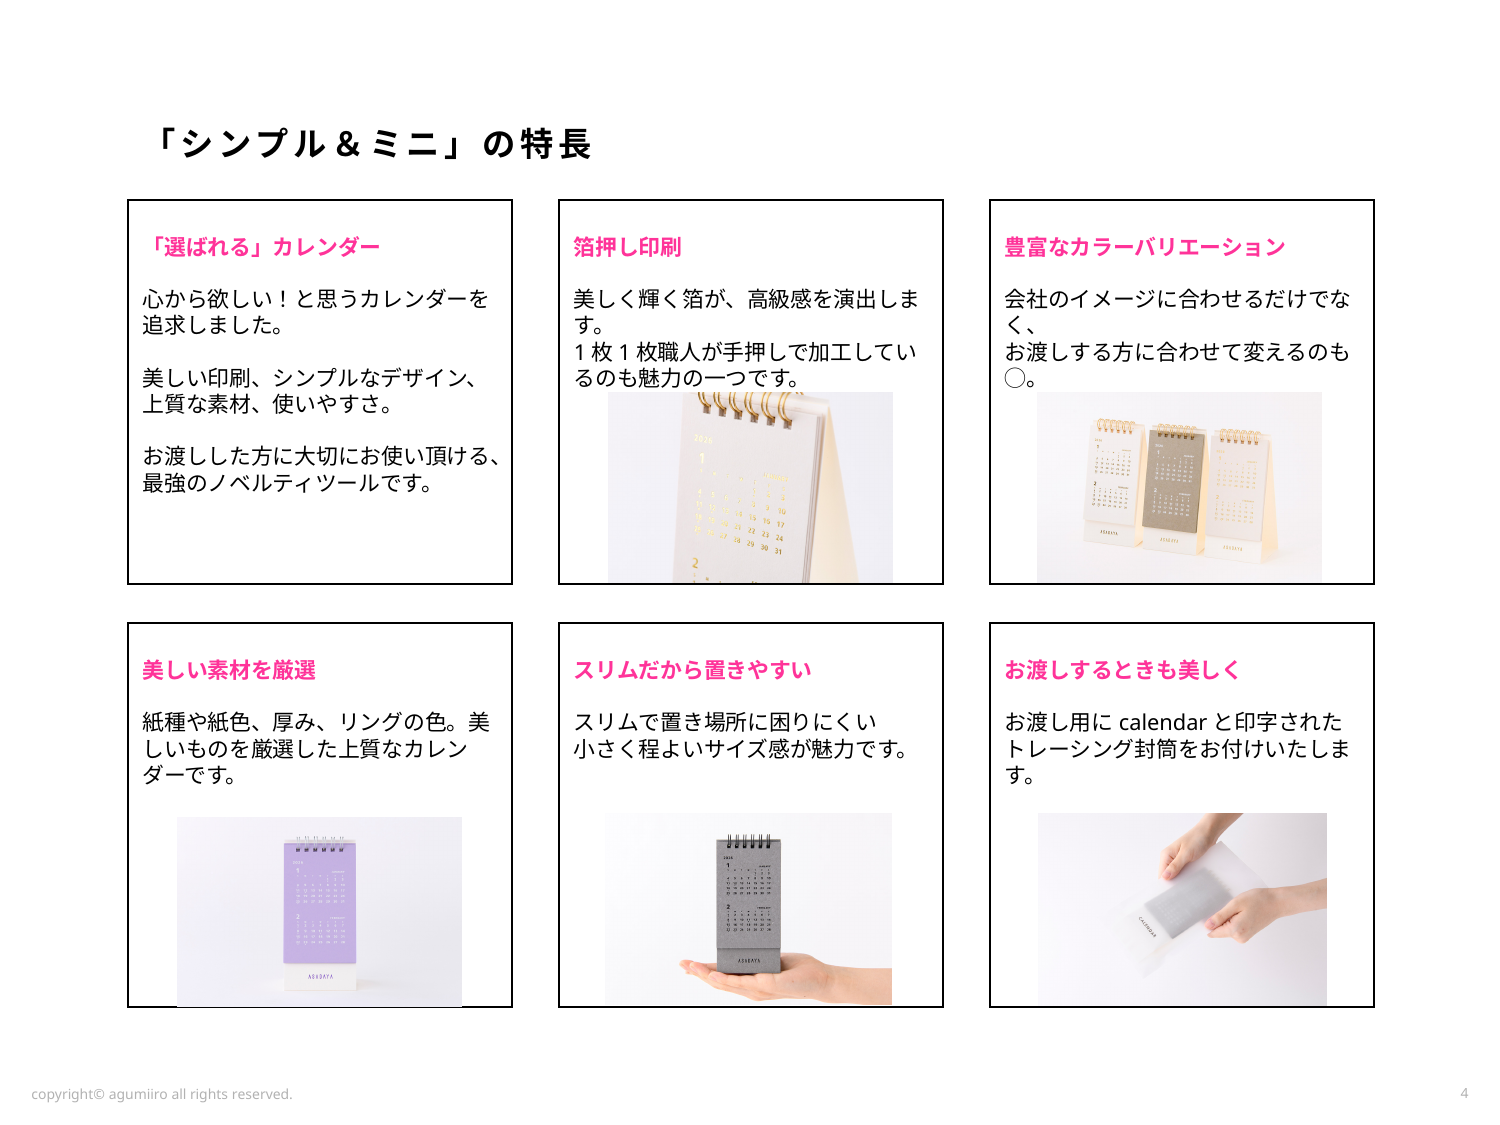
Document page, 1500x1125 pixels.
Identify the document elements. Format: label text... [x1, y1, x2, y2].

slide_number copyright© agumiiro all rights reserved. [16, 1064, 354, 1124]
picture [177, 817, 462, 1007]
picture [1037, 392, 1322, 583]
text_box 「選ばれる」カレンダー 心から欲しい！と思うカレンダーを 追求しました。 美しい印刷、シンプルなデザイン、 上質な素材、使いやすさ。 お渡しした方に大切にお使い頂ける、 最強のノベルティツールです。 [127, 199, 513, 585]
text_box 豊富なカラーバリエーション 会社のイメージに合わせるだけでなく、 お渡しする方に合わせて変えるのも◯。 [989, 199, 1375, 585]
picture [1038, 813, 1327, 1006]
text_box スリムだから置きやすい スリムで置き場所に困りにくい 小さく程よいサイズ感が魅力です。 [558, 622, 944, 1008]
text_box 箔押し印刷 美しく輝く箔が、高級感を演出します。 1枚1枚職人が手押しで加工しているのも魅力の一つです。 [558, 199, 944, 585]
text_box お渡しするときも美しく お渡し用にcalendarと印字された トレーシング封筒をお付けいたします。 [989, 622, 1375, 1008]
slide_number 4 [1146, 1064, 1484, 1124]
text_box 美しい素材を厳選 紙種や紙色、厚み、リングの色。美しいものを厳選した上質なカレンダーです。 [127, 622, 513, 1008]
title 「シンプル＆ミニ」の特長 [127, 112, 613, 179]
picture [608, 392, 893, 583]
picture [605, 813, 892, 1005]
